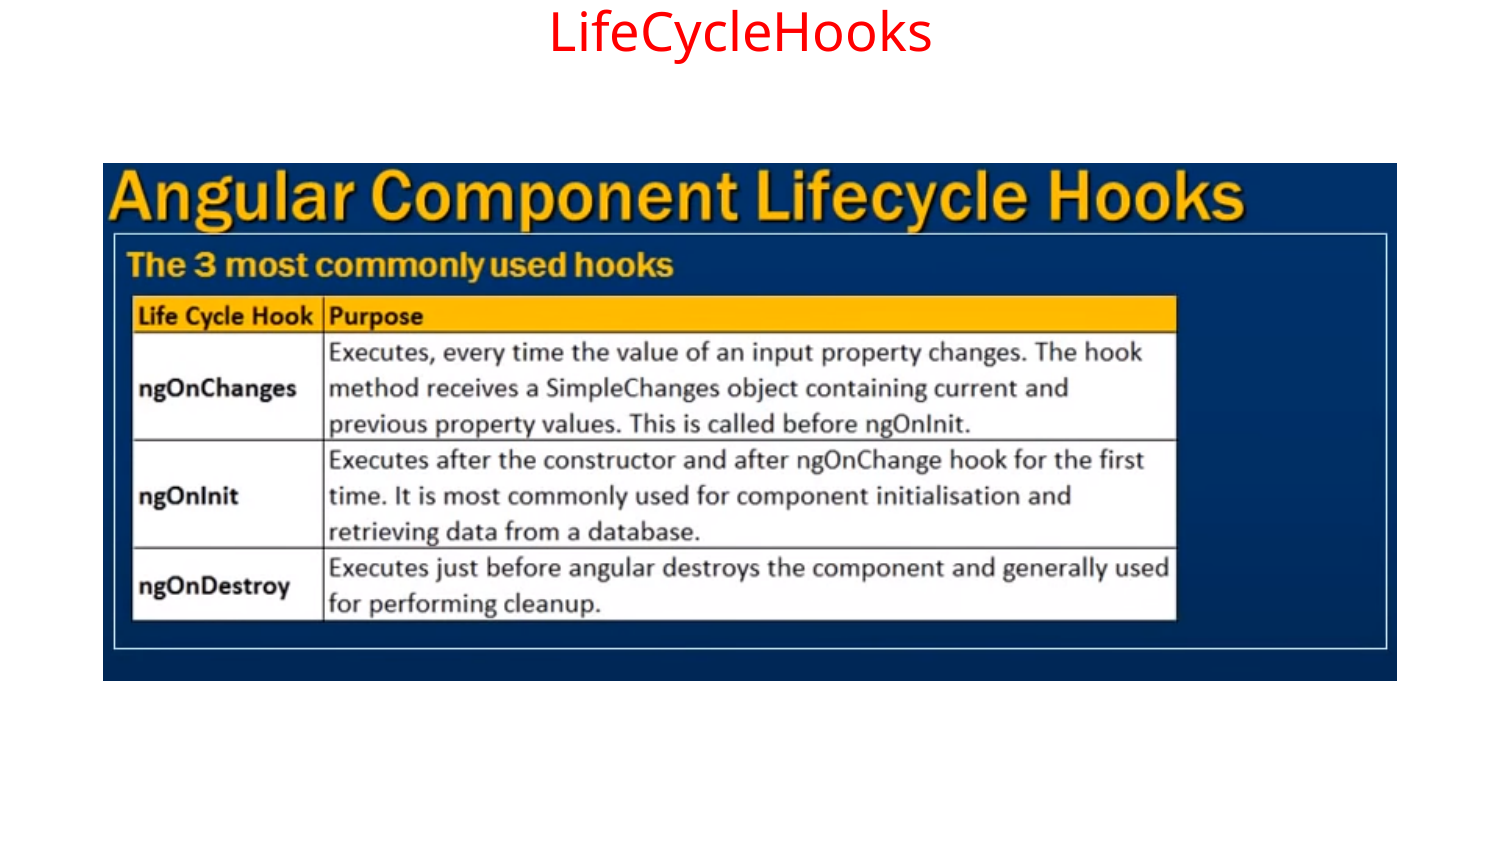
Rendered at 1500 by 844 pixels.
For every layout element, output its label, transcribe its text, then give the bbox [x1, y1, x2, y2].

text_box LifeCycleHooks [64, 0, 1418, 71]
picture [103, 163, 1397, 681]
